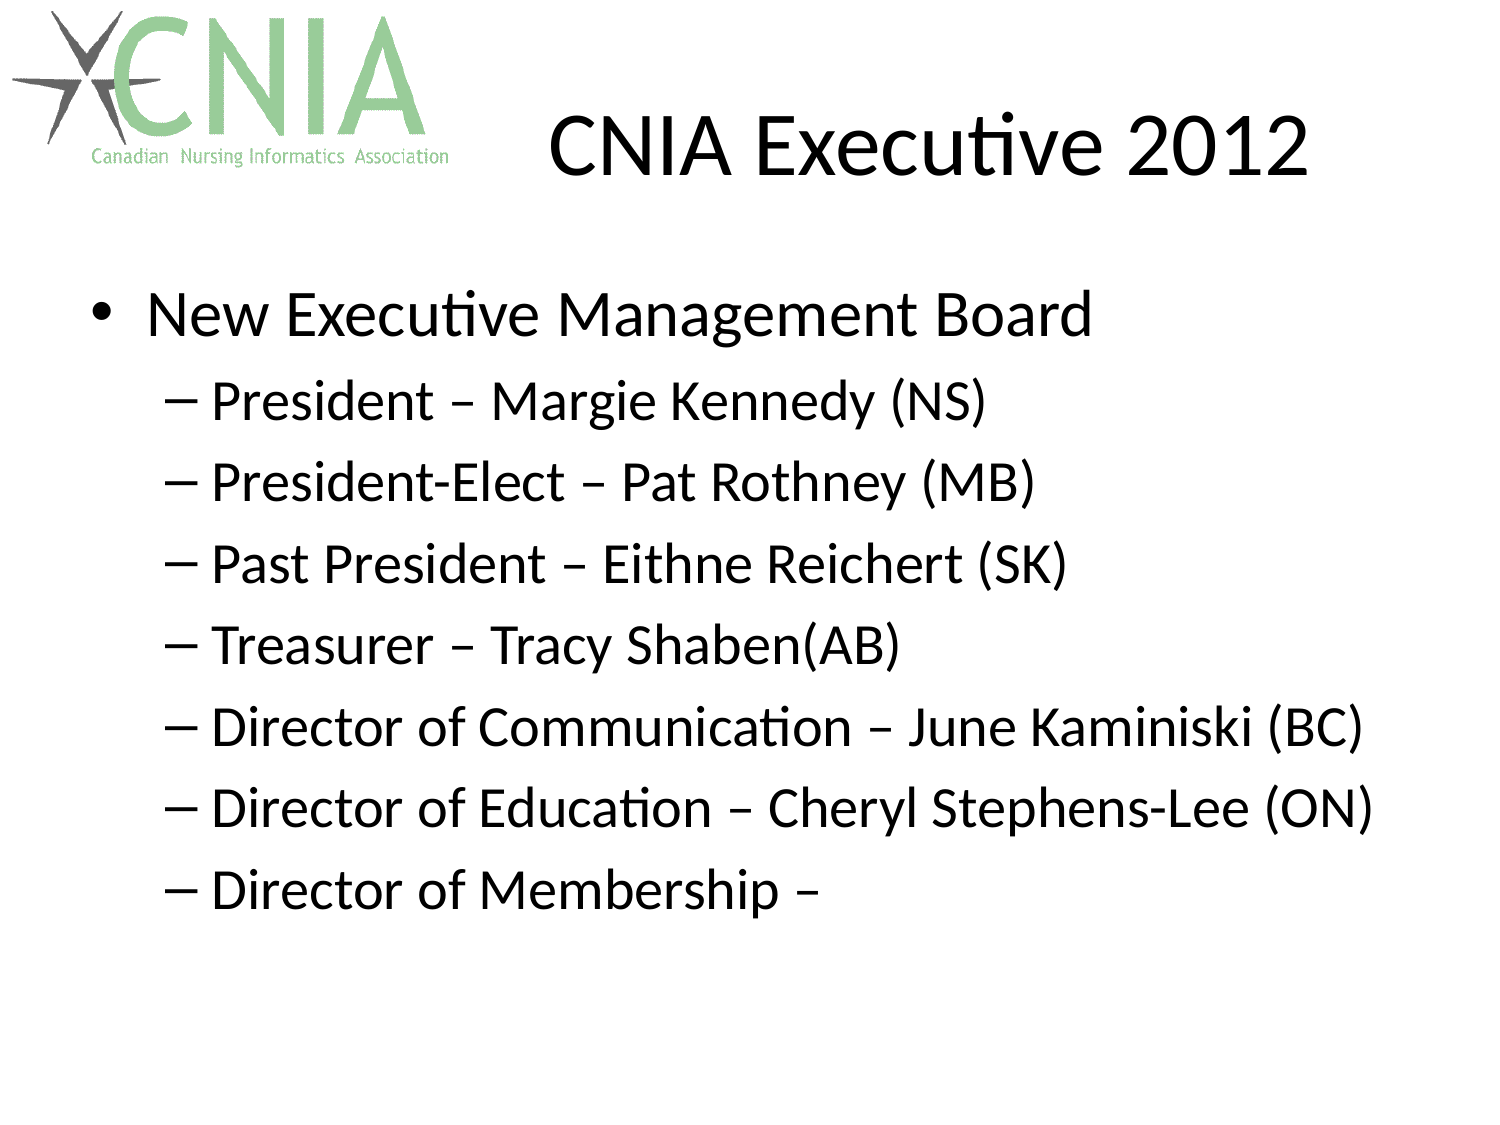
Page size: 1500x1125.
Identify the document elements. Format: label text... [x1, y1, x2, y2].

picture [0, 0, 453, 170]
list New Executive Management Board President – Margie Kennedy (NS) President-Elect – Pat Rothney (MB) Past President – Eithne Reichert (SK) Treasurer – Tracy Shaben(AB) Director of Communication – June Kaminiski (BC) Director of Education – Cheryl Stephens-Lee (ON) Director of Membership – [74, 262, 1426, 1006]
title CNIA Executive 2012 [456, 44, 1426, 233]
